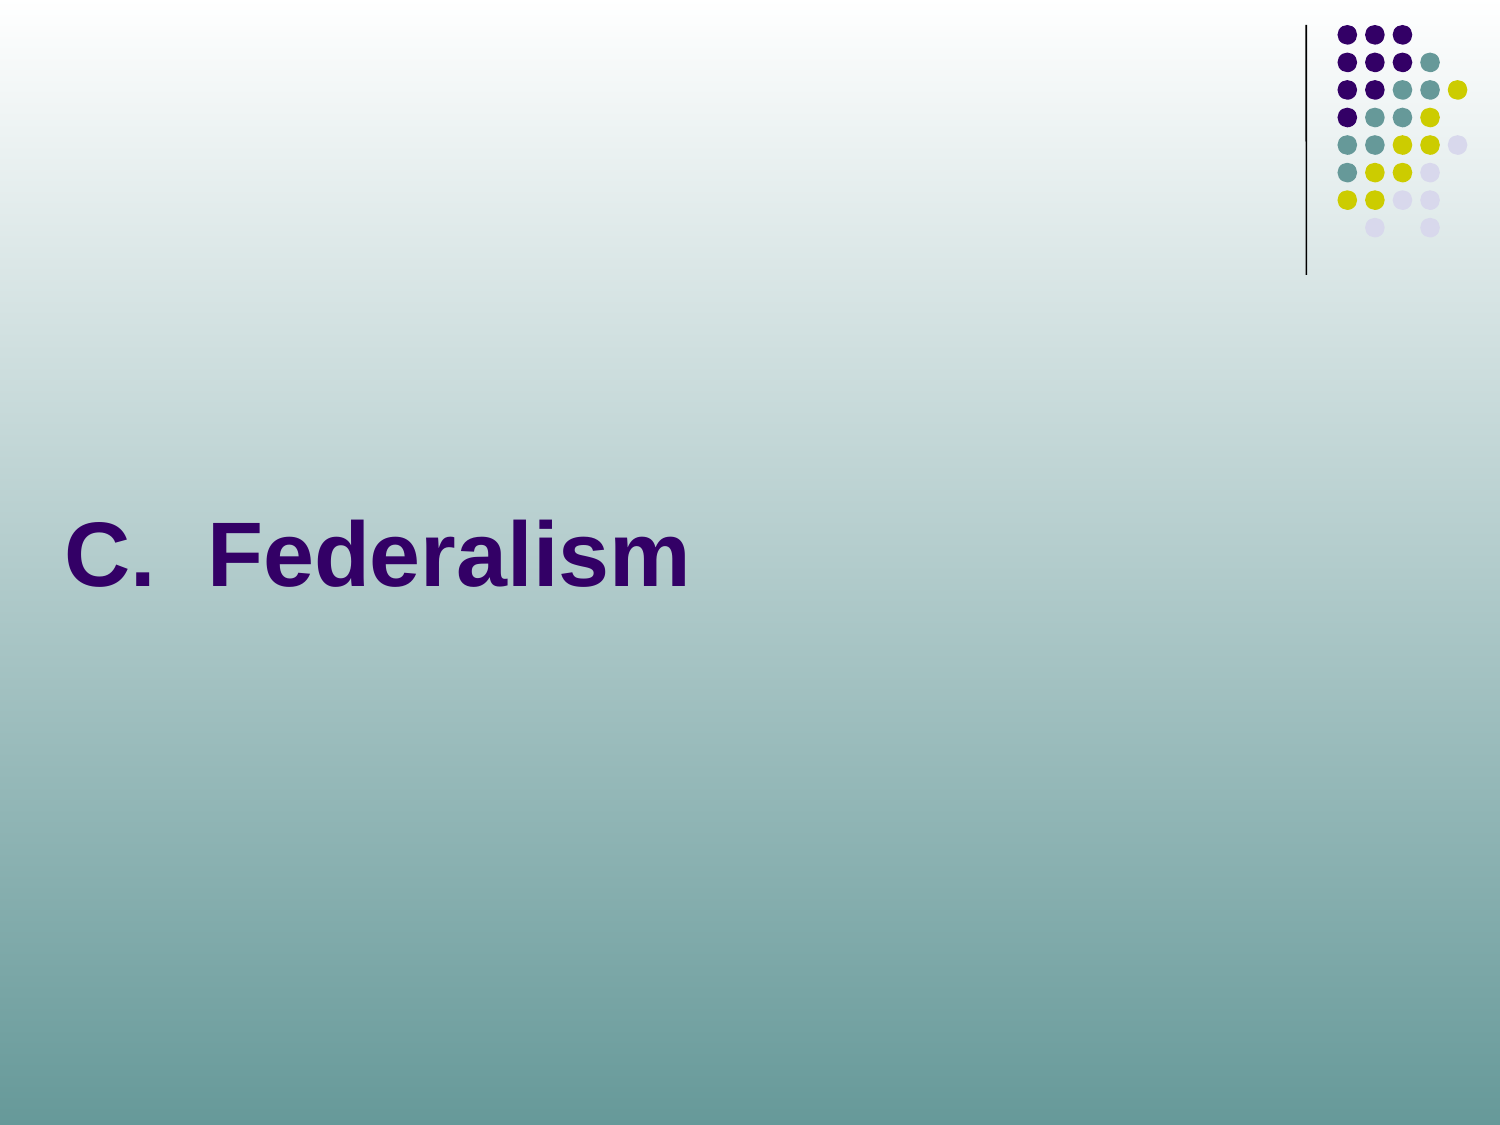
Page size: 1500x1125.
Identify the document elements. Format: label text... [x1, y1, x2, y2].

text_box C. Federalism [50, 487, 1363, 613]
